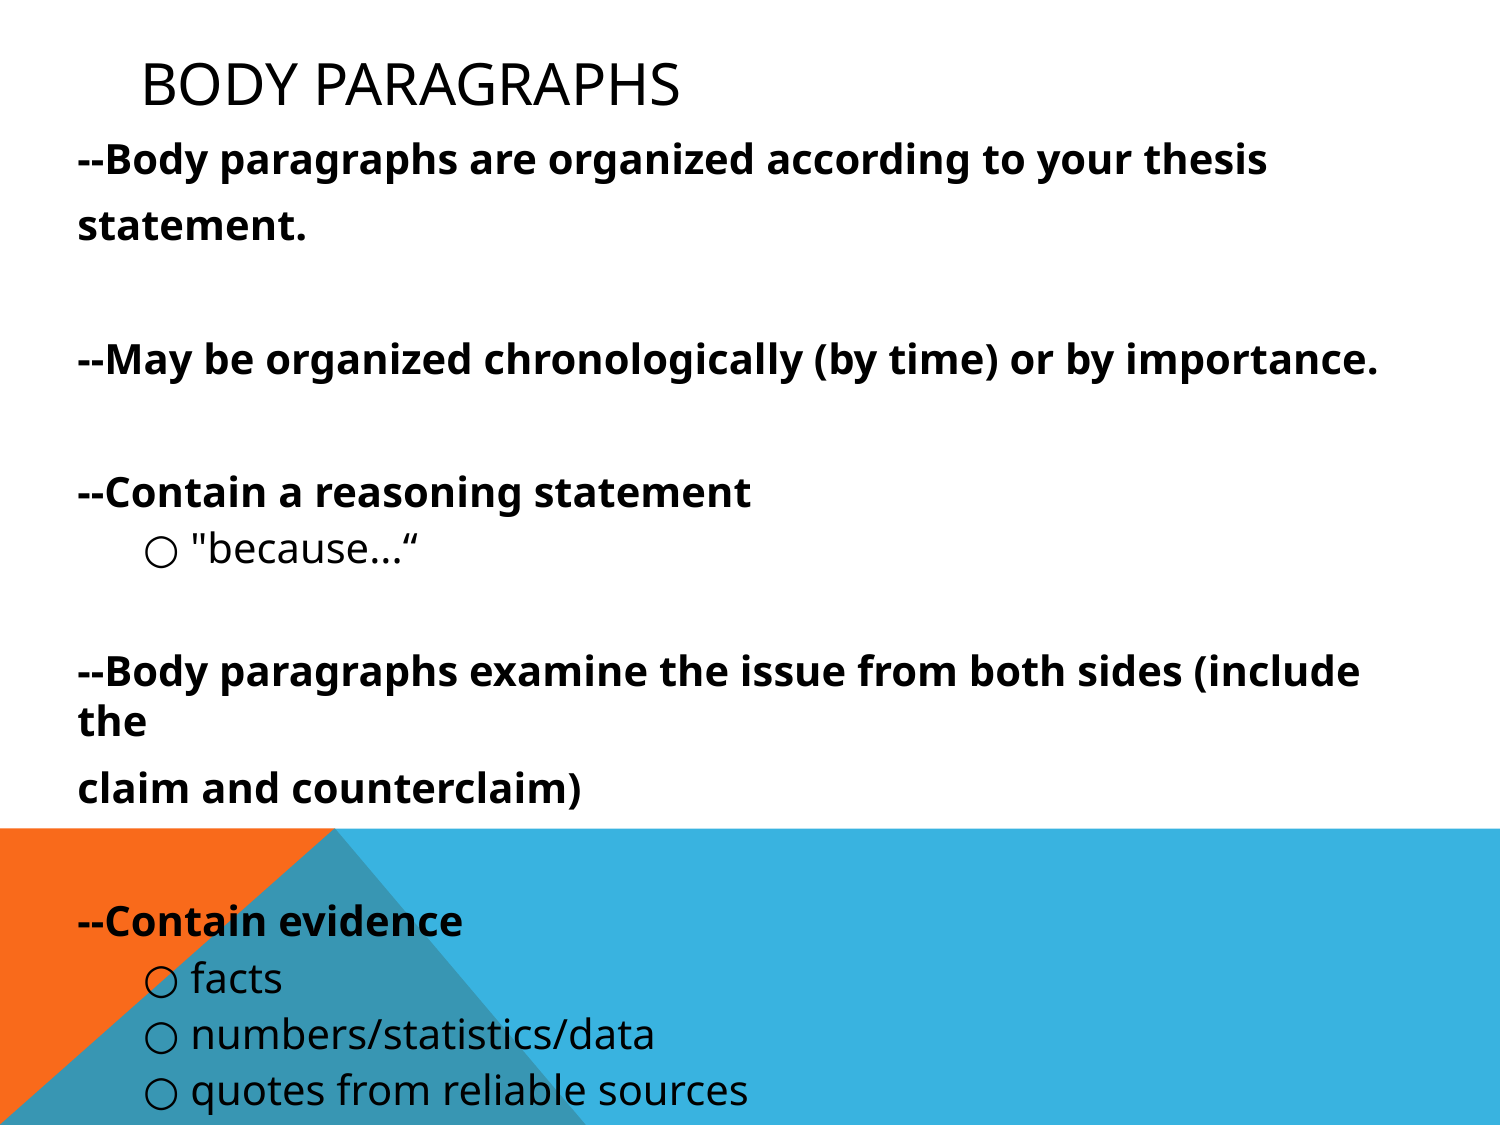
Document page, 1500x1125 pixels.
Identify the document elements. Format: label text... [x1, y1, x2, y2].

list --Body paragraphs are organized according to your thesis statement. --May be organized chronologically (by time) or by importance. --Contain a reasoning statement ○ "because...“ --Body paragraphs examine the issue from both sides (include the claim and counterclaim) --Contain evidence ○ facts ○ numbers/statistics/data ○ quotes from reliable sources [62, 125, 1413, 1000]
title Body Paragraphs [125, 37, 1359, 125]
